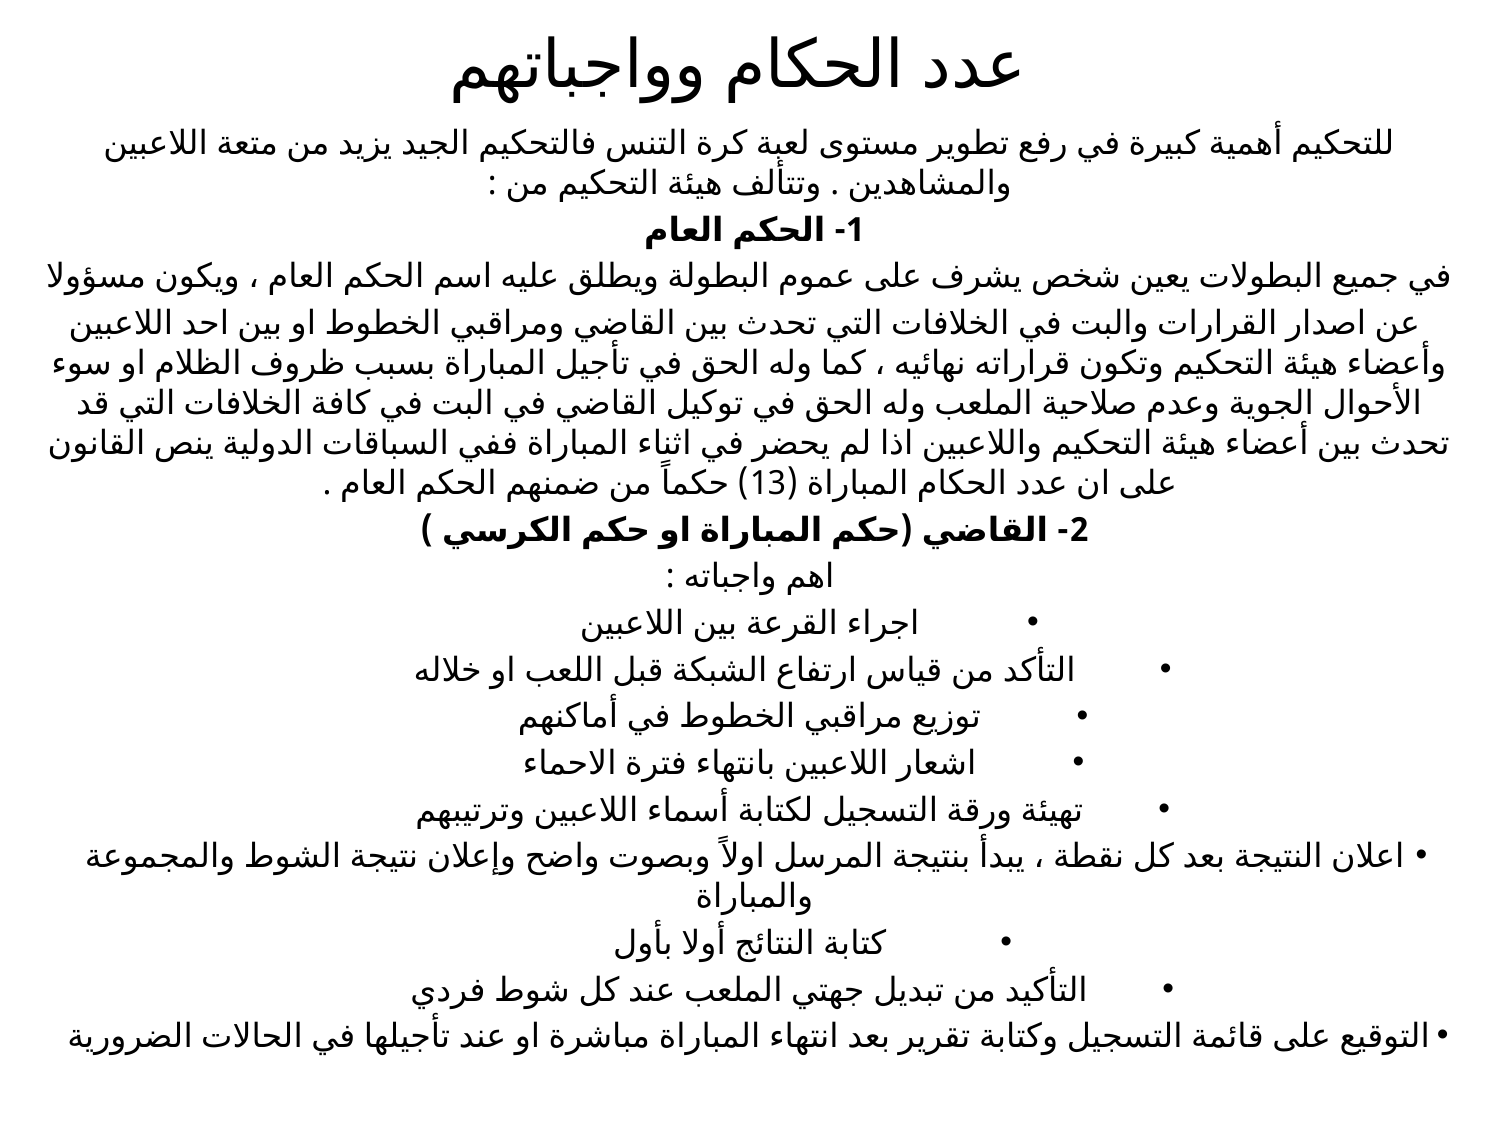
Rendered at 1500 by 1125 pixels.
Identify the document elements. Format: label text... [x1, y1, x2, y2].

title عدد الحكام وواجباتهم [100, 19, 1376, 102]
subtitle للتحكيم أهمية كبيرة في رفع تطوير مستوى لعبة كرة التنس فالتحكيم الجيد يزيد من متعة اللاعبين والمشاهدين . وتتألف هيئة التحكيم من : 1- الحكم العام في جميع البطولات يعين شخص يشرف على عموم البطولة ويطلق عليه اسم الحكم العام ، ويكون مسؤولا عن اصدار القرارات والبت في الخلافات التي تحدث بين القاضي ومراقبي الخطوط او بين احد اللاعبين وأعضاء هيئة التحكيم وتكون قراراته نهائيه ، كما وله الحق في تأجيل المباراة بسبب ظروف الظلام او سوء الأحوال الجوية وعدم صلاحية الملعب وله الحق في توكيل القاضي في البت في كافة الخلافات التي قد تحدث بين أعضاء هيئة التحكيم واللاعبين اذا لم يحضر في اثناء المباراة ففي السباقات الدولية ينص القانون على ان عدد الحكام المباراة (13) حكماً من ضمنهم الحكم العام . 2- القاضي (حكم المباراة او حكم الكرسي ) اهم واجباته : اجراء القرعة بين اللاعبين التأكد من قياس ارتفاع الشبكة قبل اللعب او خلاله توزيع مراقبي الخطوط في أماكنهم اشعار اللاعبين بانتهاء فترة الاحماء تهيئة ورقة التسجيل لكتابة أسماء اللاعبين وترتيبهم اعلان النتيجة بعد كل نقطة ، يبدأ بنتيجة المرسل اولاً وبصوت واضح وإعلان نتيجة الشوط والمجموعة والمباراة كتابة النتائج أولا بأول التأكيد من تبديل جهتي الملعب عند كل شوط فردي التوقيع على قائمة التسجيل وكتابة تقرير بعد انتهاء المباراة مباشرة او عند تأجيلها في الحالات الضرورية [29, 113, 1471, 1094]
